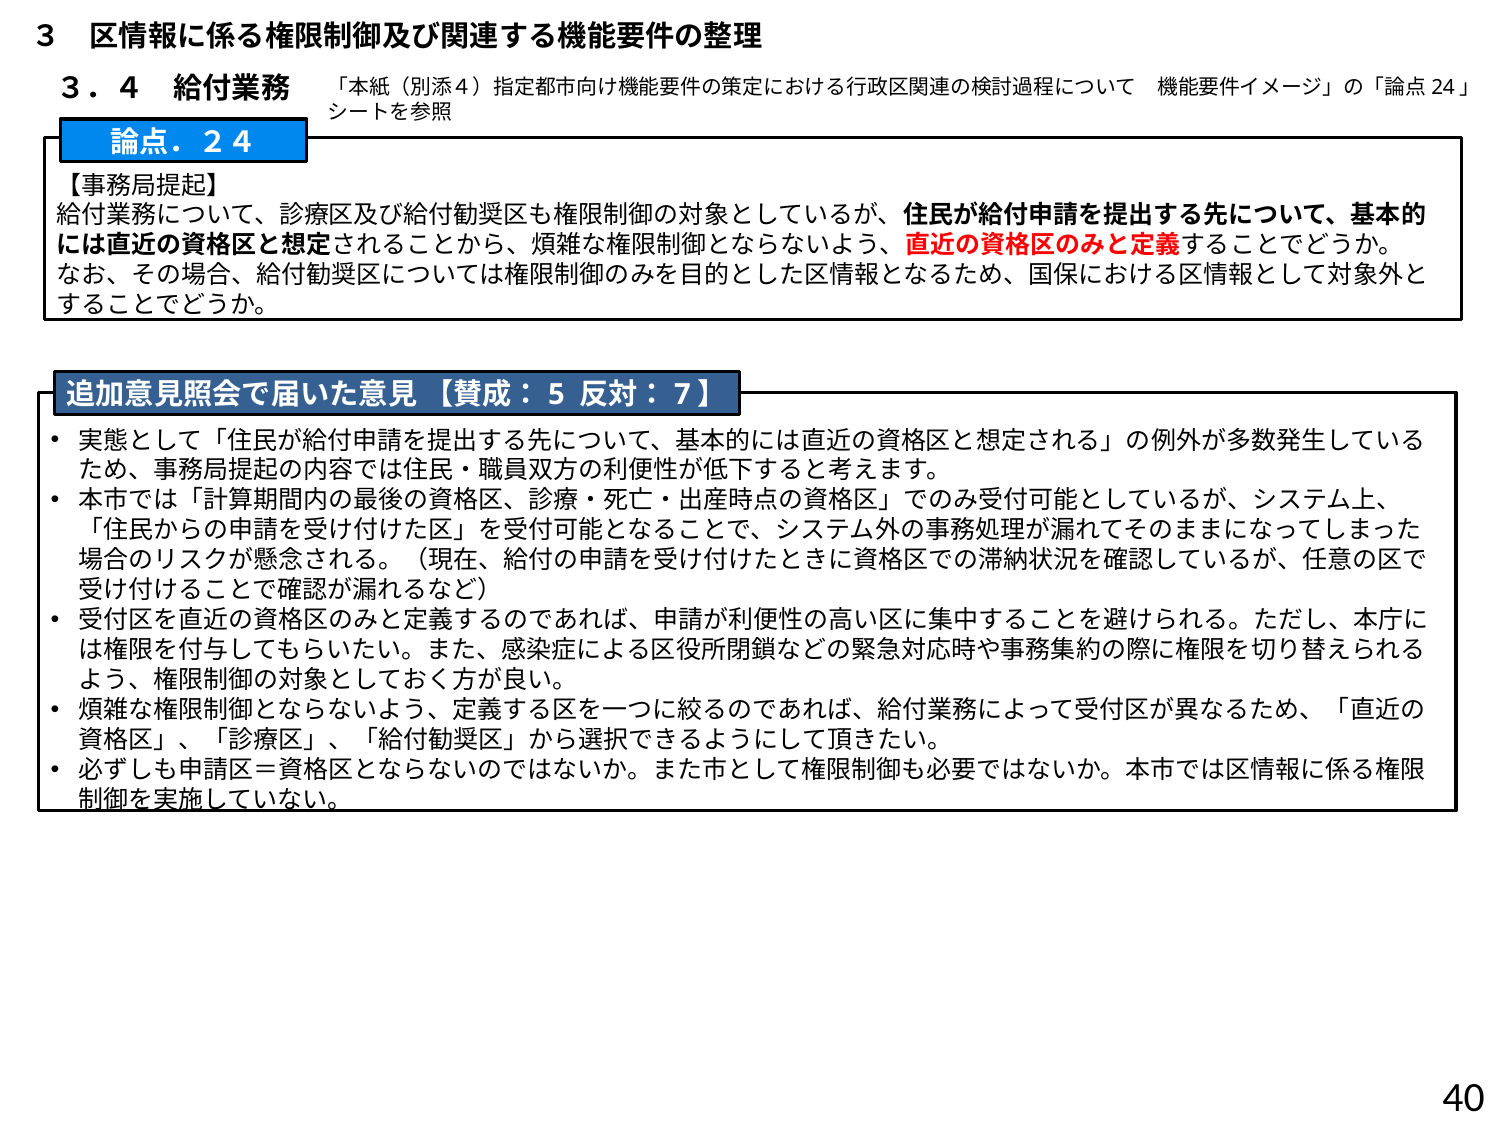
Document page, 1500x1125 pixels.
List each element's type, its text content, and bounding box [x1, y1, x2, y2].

text_box 実態として「住民が給付申請を提出する先について、基本的には直近の資格区と想定される」の例外が多数発生しているため、事務局提起の内容では住民・職員双方の利便性が低下すると考えます。 本市では「計算期間内の最後の資格区、診療・死亡・出産時点の資格区」でのみ受付可能としているが、システム上、「住民からの申請を受け付けた区」を受付可能となることで、システム外の事務処理が漏れてそのままになってしまった場合のリスクが懸念される。（現在、給付の申請を受け付けたときに資格区での滞納状況を確認しているが、任意の区で受け付けることで確認が漏れるなど） 受付区を直近の資格区のみと定義するのであれば、申請が利便性の高い区に集中することを避けられる。ただし、本庁には権限を付与してもらいたい。また、感染症による区役所閉鎖などの緊急対応時や事務集約の際に権限を切り替えられるよう、権限制御の対象としておく方が良い。 煩雑な権限制御とならないよう、定義する区を一つに絞るのであれば、給付業務によって受付区が異なるため、「直近の資格区」、「診療区」、「給付勧奨区」から選択できるようにして頂きたい。 必ずしも申請区＝資格区とならないのではないか。また市として権限制御も必要ではないか。本市では区情報に係る権限制御を実施していない。 [38, 392, 1457, 811]
slide_number 39 [1149, 1065, 1500, 1125]
text_box 追加意見照会で届いた意見 【賛成：5 反対：7】 [52, 369, 741, 416]
text_box 「本紙（別添４）指定都市向け機能要件の策定における行政区関連の検討過程について 機能要件イメージ」の「論点24」シートを参照 [312, 58, 1500, 114]
text_box 【事務局提起】 給付業務について、診療区及び給付勧奨区も権限制御の対象としているが、住民が給付申請を提出する先について、基本的には直近の資格区と想定されることから、煩雑な権限制御とならないよう、直近の資格区のみと定義することでどうか。 なお、その場合、給付勧奨区については権限制御のみを目的とした区情報となるため、国保における区情報として対象外とすることでどうか。 [44, 137, 1462, 320]
text_box ３．４ 給付業務 [41, 54, 1465, 100]
text_box ３ 区情報に係る権限制御及び関連する機能要件の整理 [16, 2, 1440, 49]
text_box 論点．２４ [58, 117, 309, 164]
